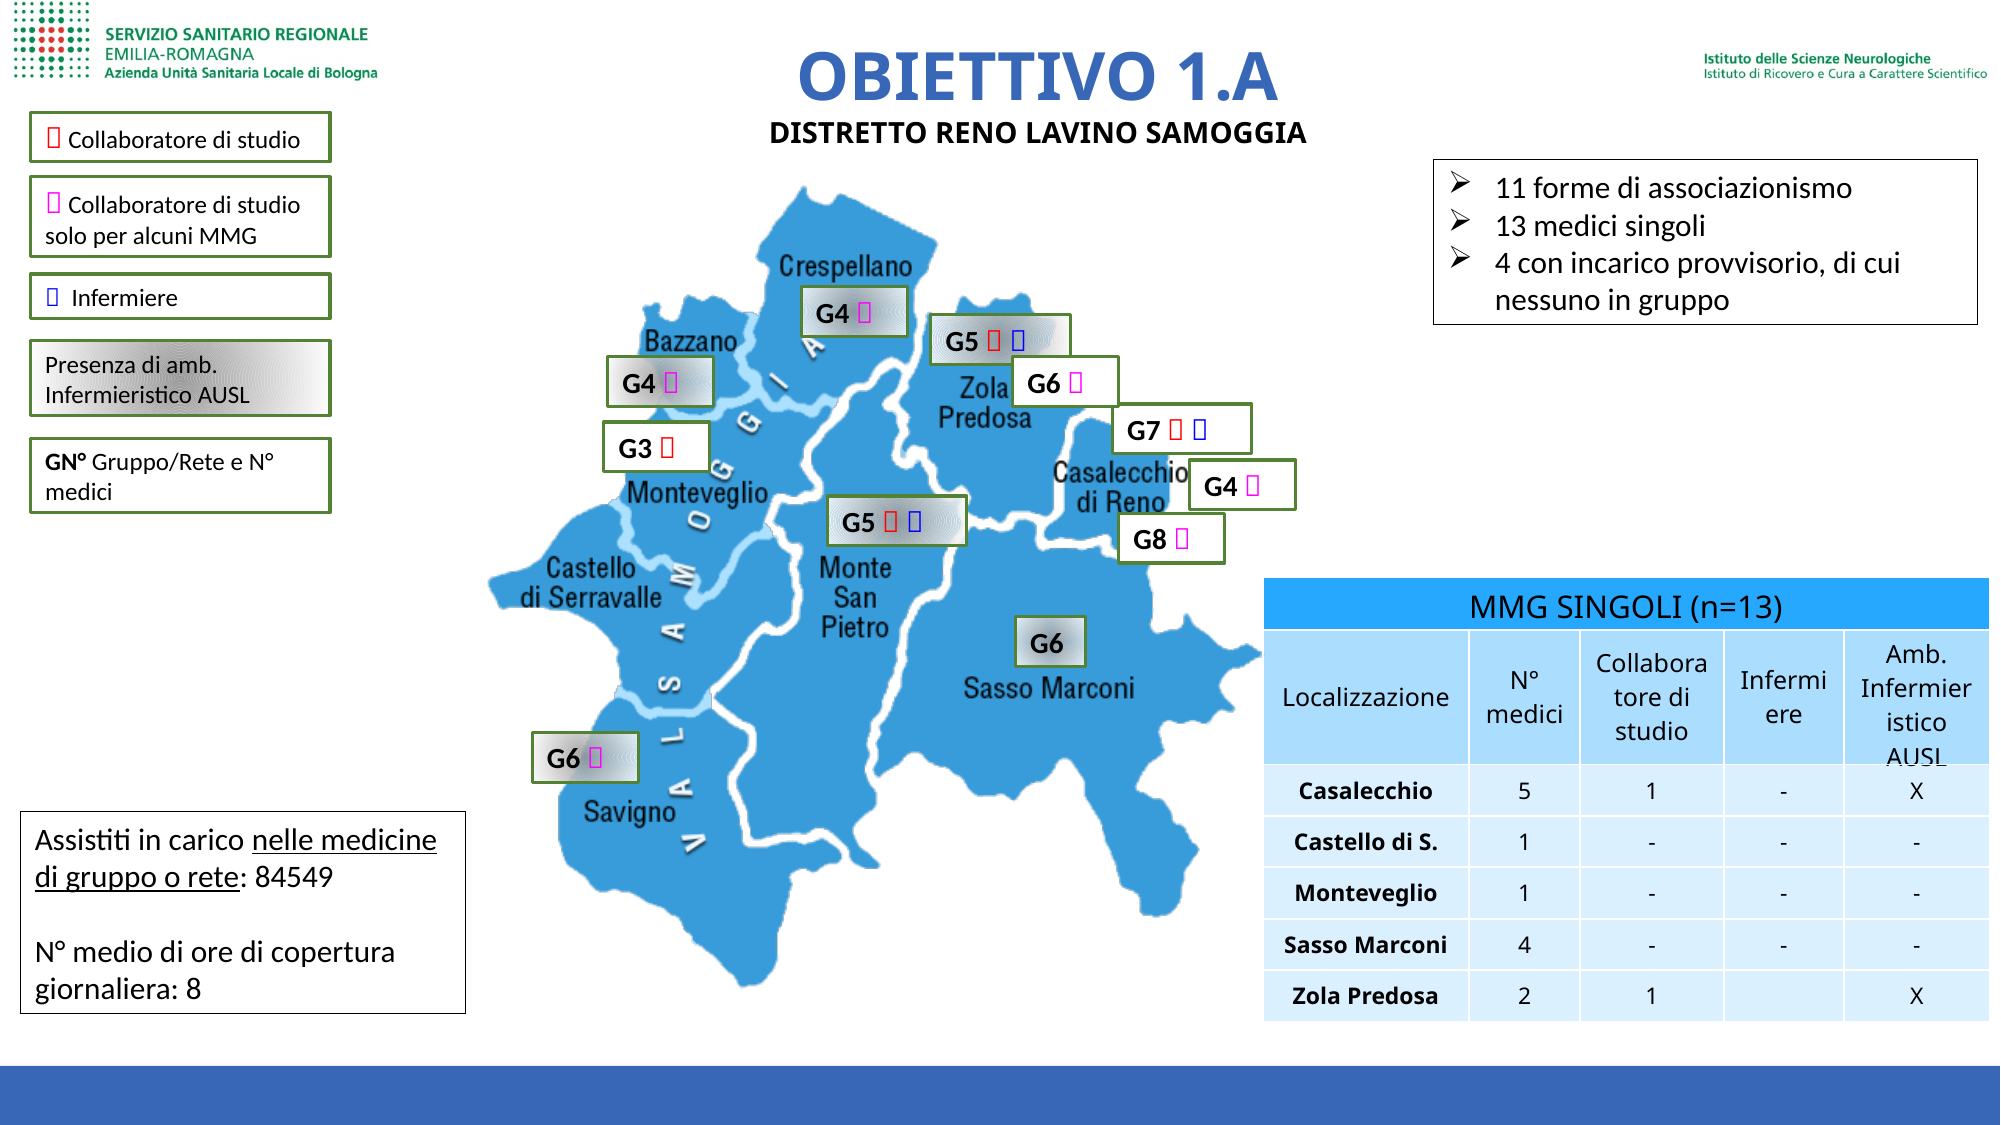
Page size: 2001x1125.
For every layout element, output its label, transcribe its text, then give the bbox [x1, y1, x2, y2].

table_cell - [1845, 817, 1989, 866]
table_cell Localizzazione [1313, 631, 1468, 764]
text_box Assistiti in carico nelle medicine di gruppo o rete: 84549 N° medio di ore di copertura giornaliera: 8 [20, 811, 466, 1014]
picture [10, 1, 386, 81]
table_cell 5 [1470, 765, 1579, 815]
text_box [0, 1065, 2000, 1125]
table_cell N° medici [1470, 631, 1579, 764]
table_cell - [1581, 817, 1723, 866]
table_cell - [1725, 817, 1843, 866]
table_cell - [1725, 765, 1843, 815]
table_cell 1 [1470, 817, 1579, 866]
table_cell Collaboratore di studio [1581, 631, 1723, 764]
table_header MMG SINGOLI (n=13) [1313, 578, 1989, 629]
table_cell 4 [1470, 920, 1579, 969]
text_box  Infermiere [30, 274, 331, 319]
table_cell Infermiere [1725, 631, 1843, 764]
text_box GN° Gruppo/Rete e N° medici [30, 438, 331, 513]
table_cell - [1845, 868, 1989, 918]
table_cell Casalecchio [1313, 765, 1468, 815]
table_cell - [1581, 868, 1723, 918]
table_cell X [1845, 765, 1989, 815]
table_cell X [1845, 971, 1989, 1021]
table_cell - [1845, 920, 1989, 969]
text_box OBIETTIVO 1.A DISTRETTO RENO LAVINO SAMOGGIA [671, 26, 1405, 182]
picture [482, 81, 1313, 1005]
table_cell Castello di S. [1313, 817, 1468, 866]
table_cell - [1725, 920, 1843, 969]
table_cell 1 [1581, 971, 1723, 1021]
table_cell - [1725, 868, 1843, 918]
table_cell Amb. Infermieristico AUSL [1845, 631, 1989, 764]
text_box  Collaboratore di studio solo per alcuni MMG [30, 176, 331, 257]
table_cell - [1581, 920, 1723, 969]
picture [1696, 1, 1990, 81]
text_box  Collaboratore di studio [30, 112, 331, 162]
table_cell Monteveglio [1313, 868, 1468, 918]
table_cell 2 [1470, 971, 1579, 1021]
table_cell [1725, 971, 1843, 1021]
text_box Presenza di amb. Infermieristico AUSL [30, 340, 331, 416]
table_cell Zola Predosa [1264, 971, 1468, 1021]
table_cell Sasso Marconi [1313, 920, 1468, 969]
table_cell 1 [1470, 868, 1579, 918]
table_cell 1 [1581, 765, 1723, 815]
text_box 11 forme di associazionismo 13 medici singoli 4 con incarico provvisorio, di cui nessuno in gruppo [1433, 159, 1978, 325]
